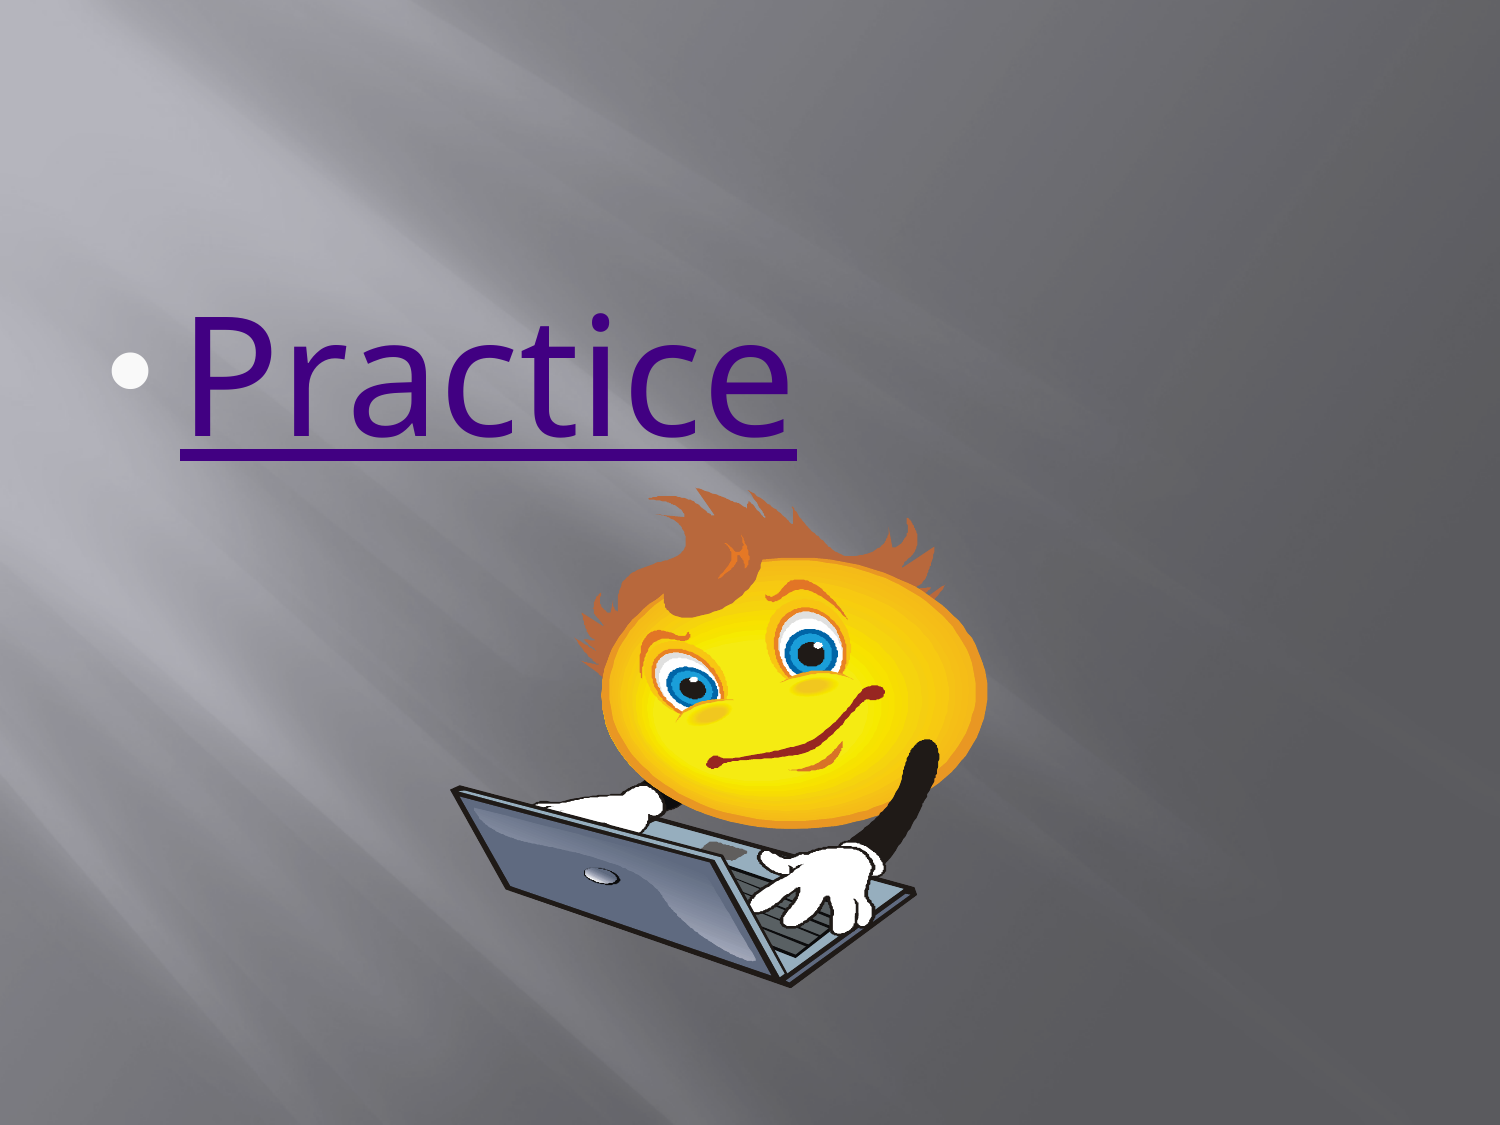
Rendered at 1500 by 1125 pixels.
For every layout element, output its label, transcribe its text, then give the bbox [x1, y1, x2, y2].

picture [449, 487, 988, 988]
list Practice [75, 262, 1425, 1035]
